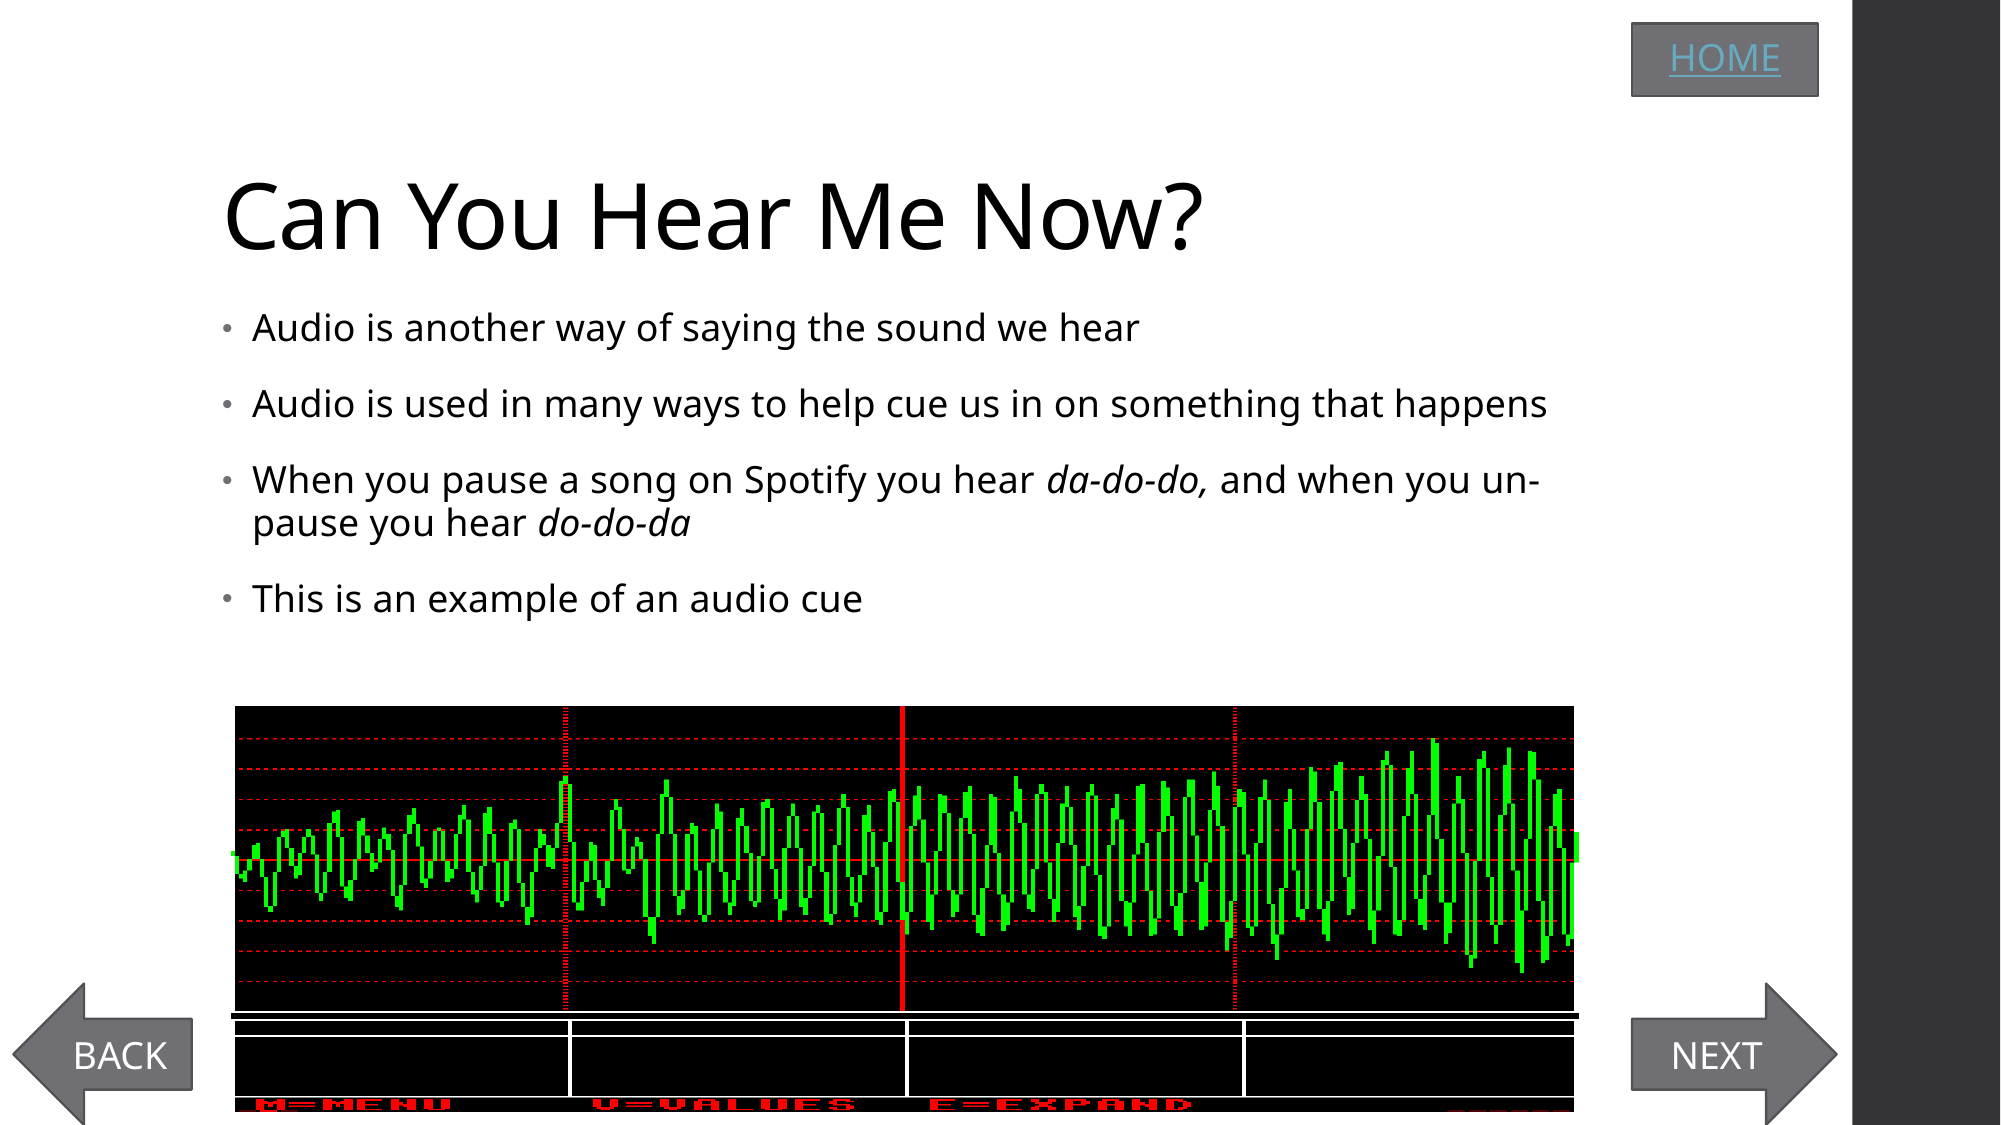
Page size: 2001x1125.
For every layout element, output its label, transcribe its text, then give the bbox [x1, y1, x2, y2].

title Can You Hear Me Now? [206, 60, 1797, 278]
list Audio is another way of saying the sound we hear Audio is used in many ways to help cue us in on something that happens When you pause a song on Spotify you hear da-do-do, and when you un-pause you hear do-do-da This is an example of an audio cue [206, 299, 1617, 1014]
picture [231, 704, 1580, 1114]
text_box HOME [1631, 22, 1819, 97]
text_box NEXT [1630, 982, 1838, 1125]
text_box BACK [12, 982, 193, 1125]
